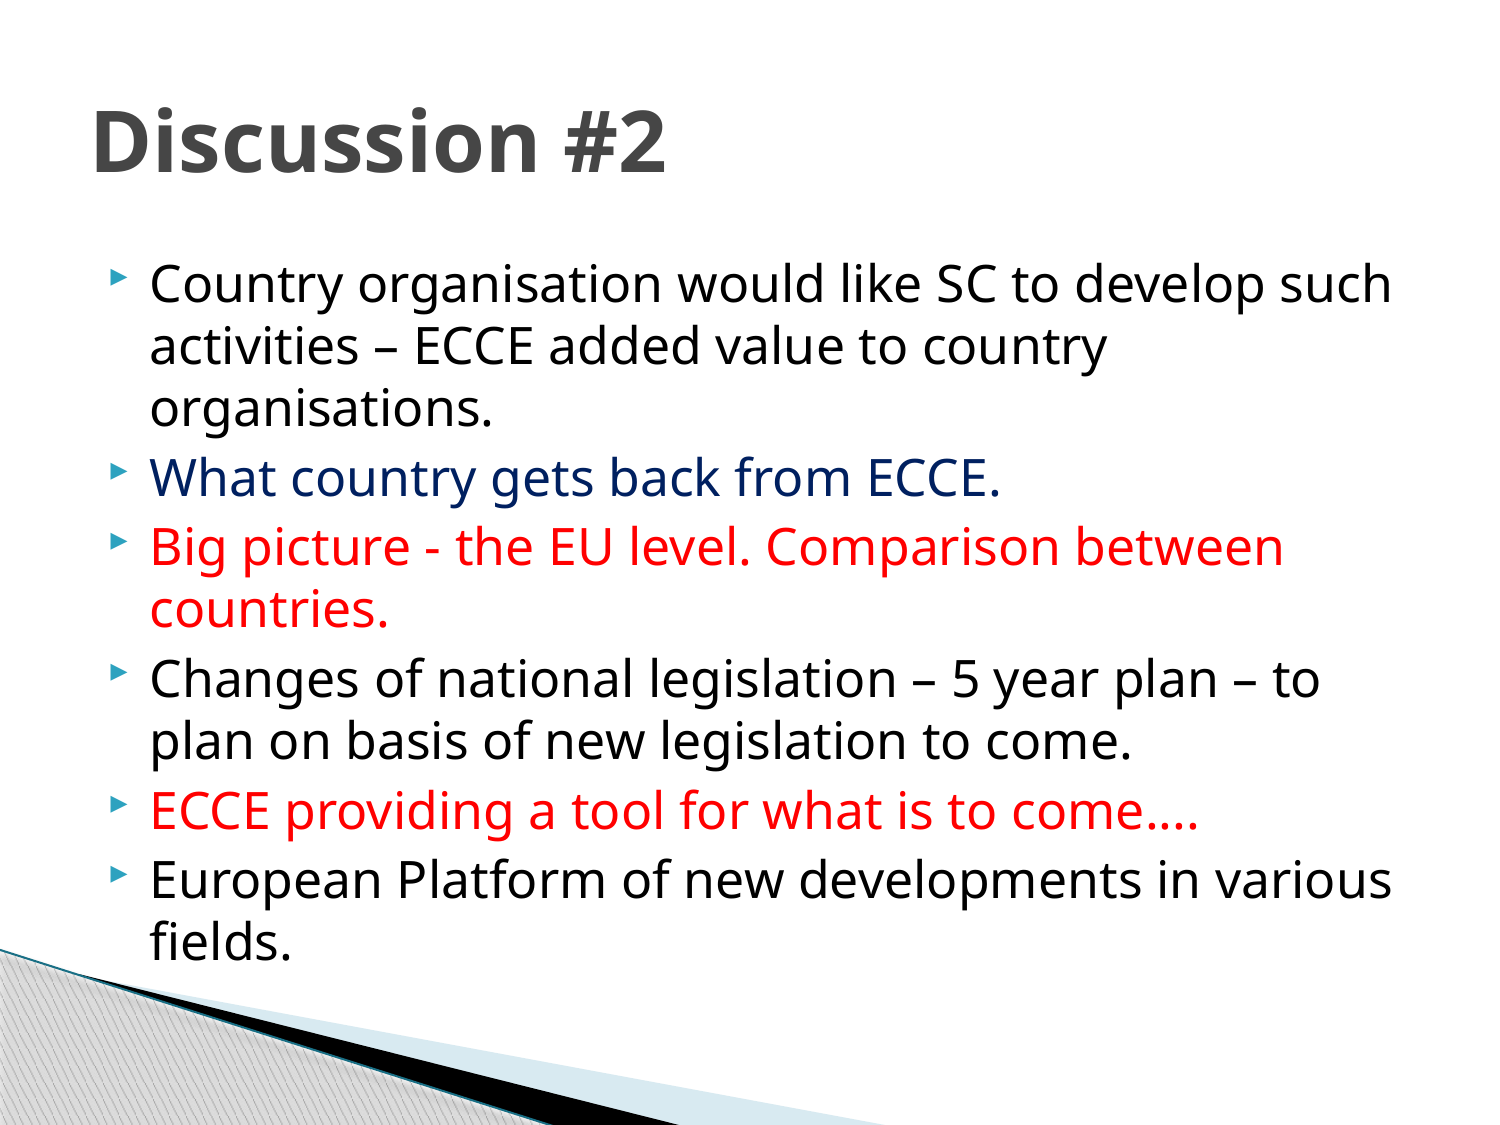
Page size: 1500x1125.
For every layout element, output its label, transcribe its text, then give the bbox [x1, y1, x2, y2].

title Discussion #2 [75, 45, 1425, 233]
list Country organisation would like SC to develop such activities – ECCE added value to country organisations. What country gets back from ECCE. Big picture - the EU level. Comparison between countries. Changes of national legislation – 5 year plan – to plan on basis of new legislation to come. ECCE providing a tool for what is to come.... European Platform of new developments in various fields. [75, 243, 1425, 986]
